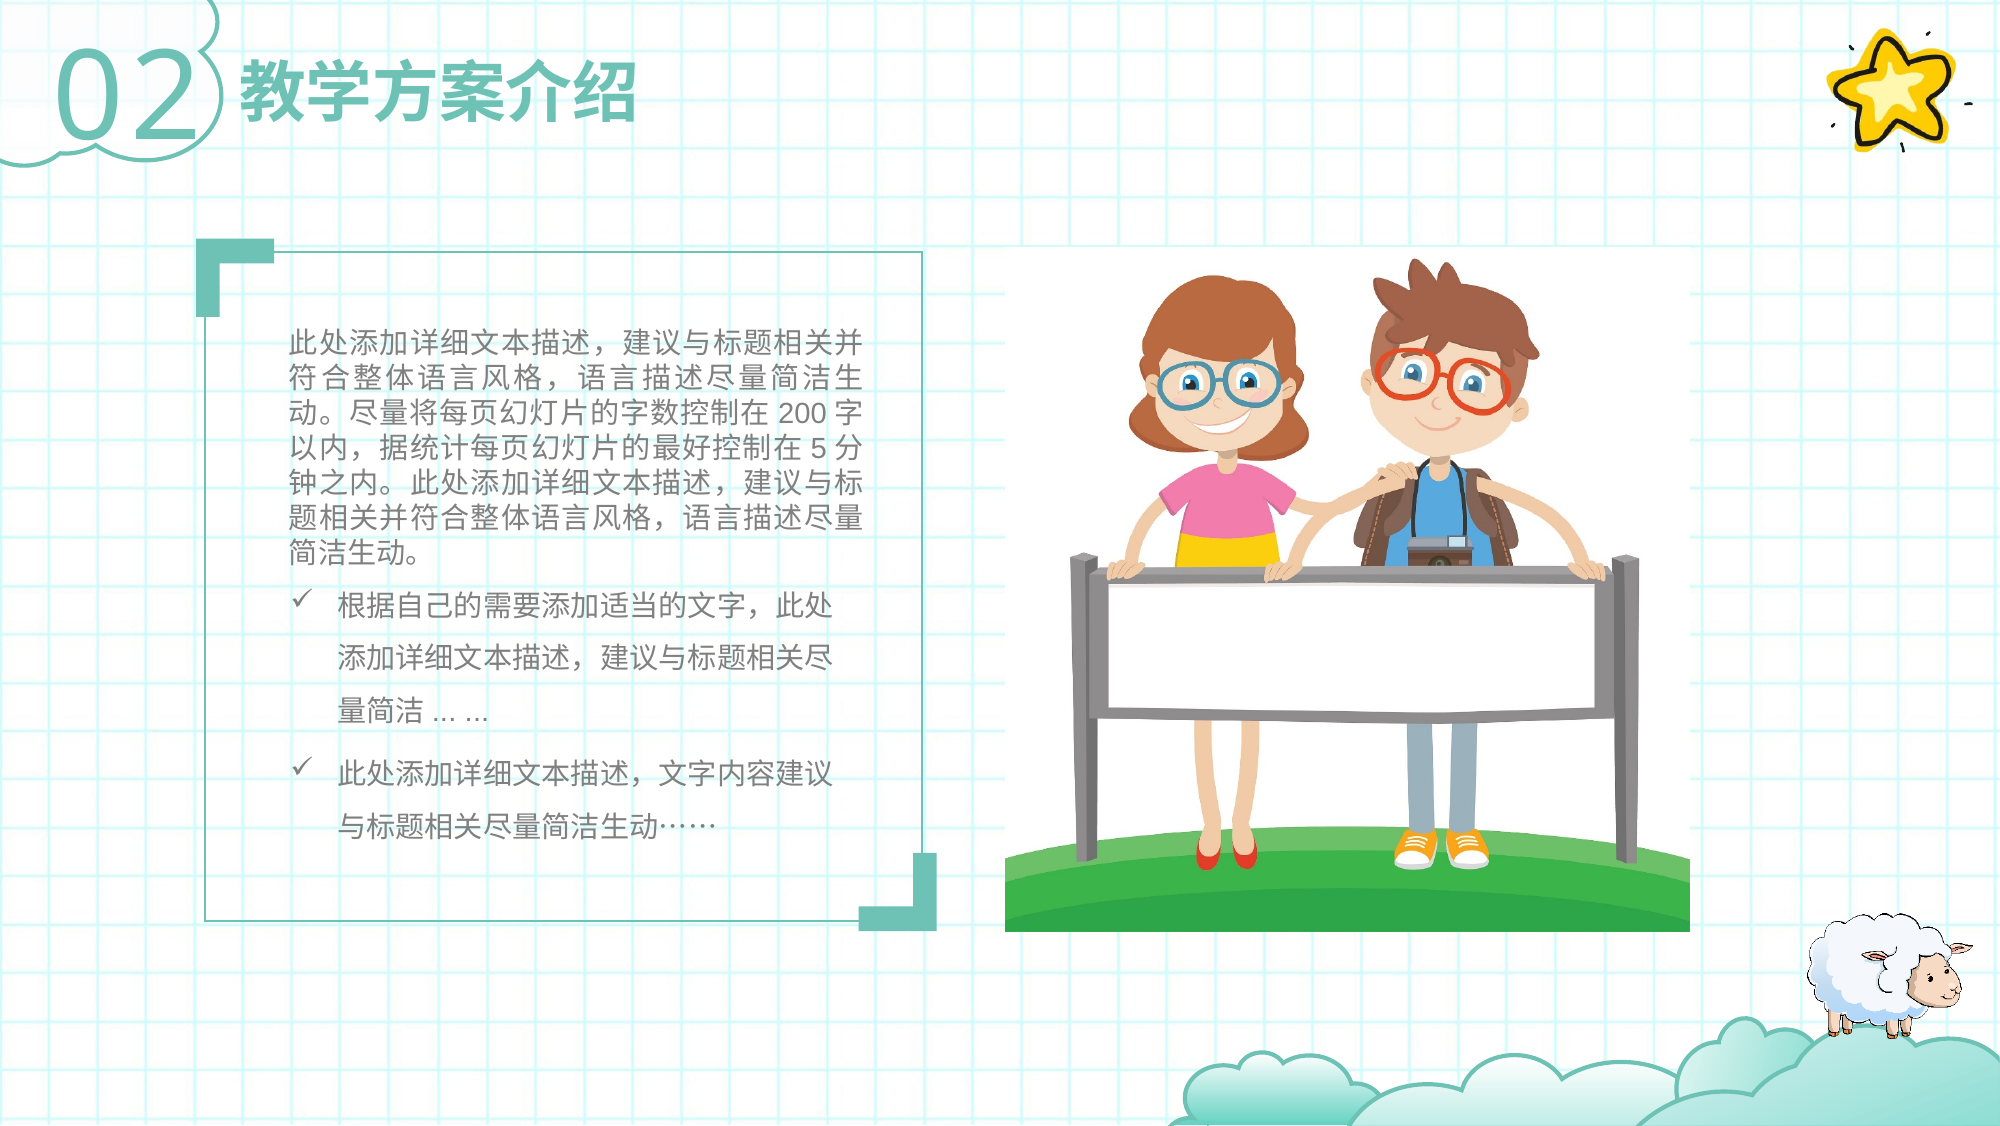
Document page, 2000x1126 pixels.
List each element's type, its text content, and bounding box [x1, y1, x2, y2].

picture [0, 0, 2000, 1125]
text_box 02 [0, 14, 274, 165]
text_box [196, 238, 937, 932]
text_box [0, 10, 214, 14]
text_box [0, 0, 211, 8]
